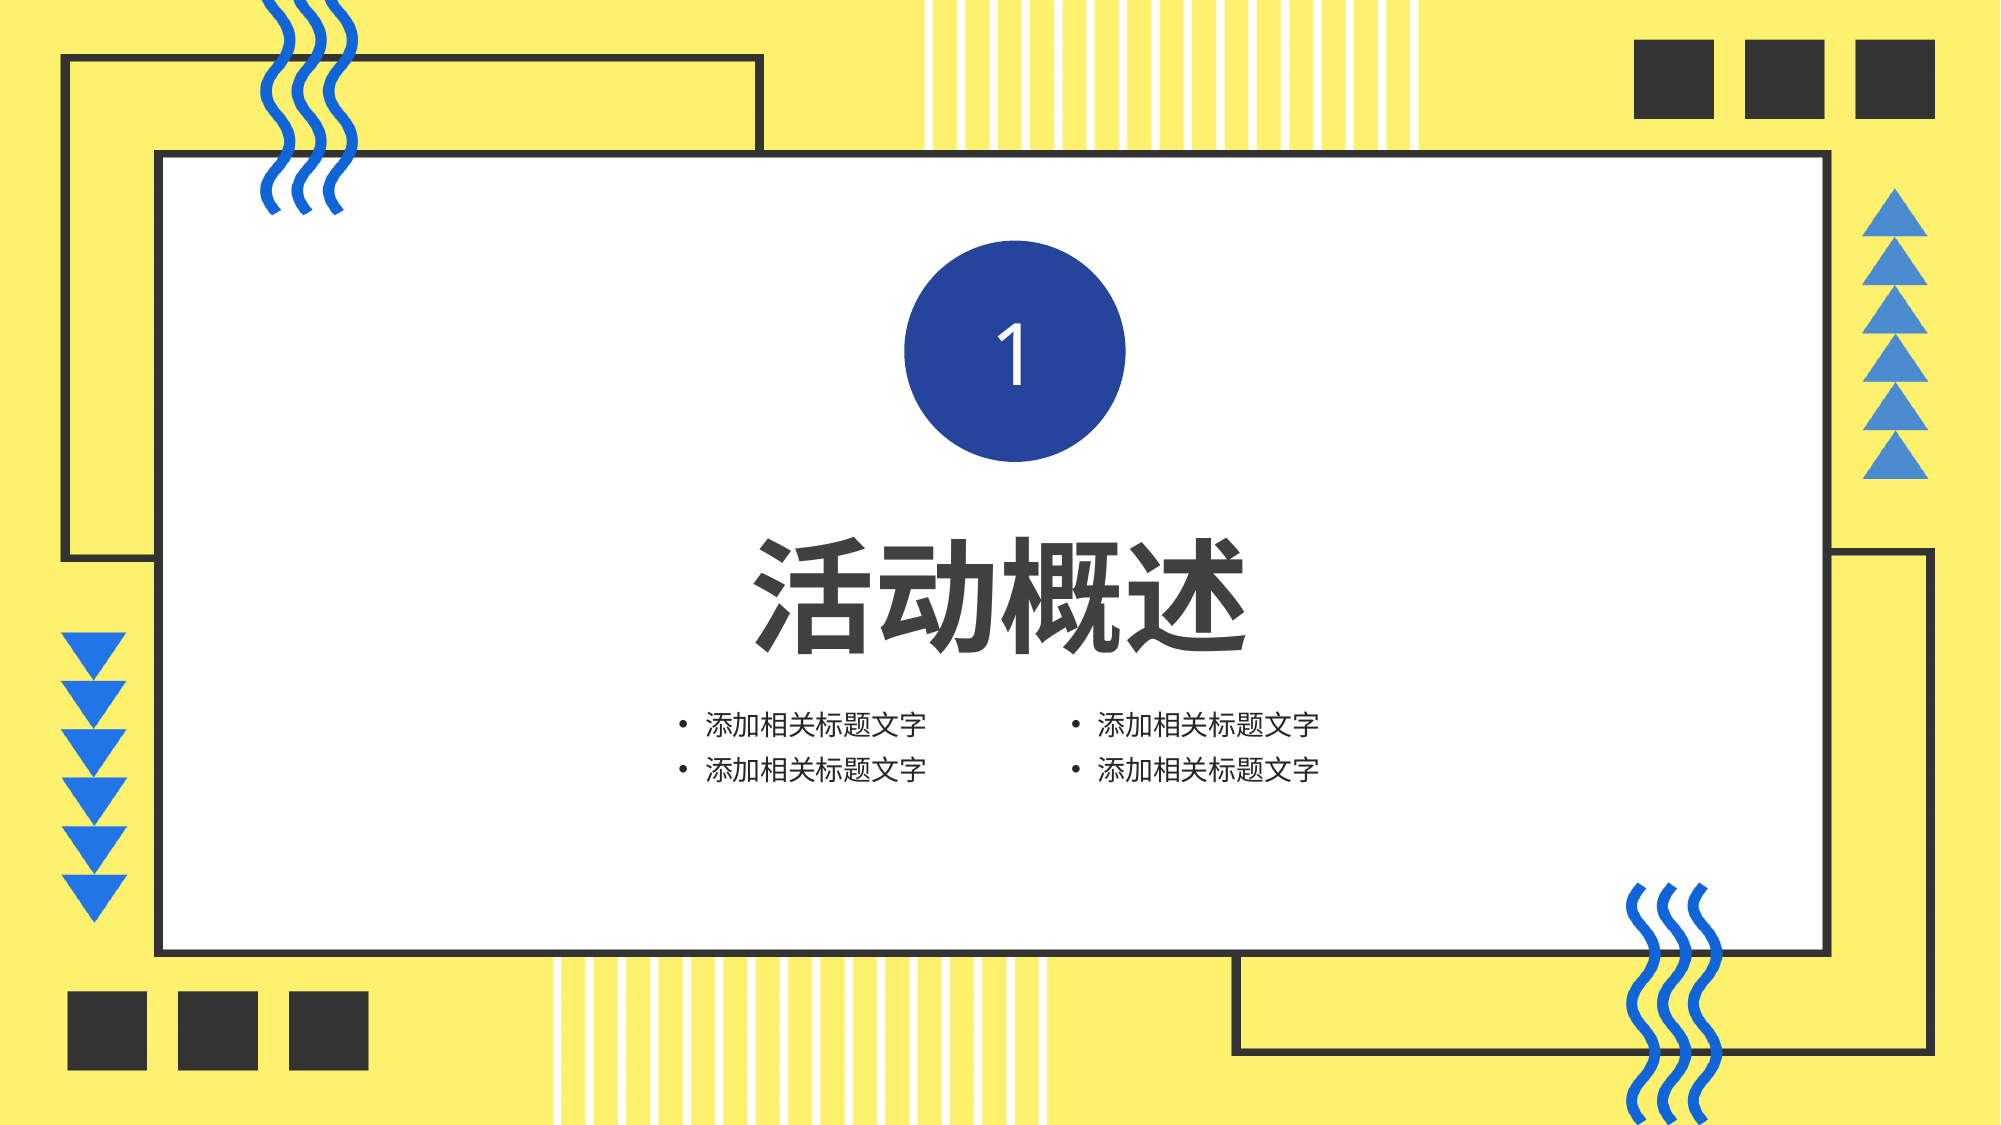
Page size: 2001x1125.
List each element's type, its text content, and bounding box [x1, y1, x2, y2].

text_box 添加相关标题文字 [678, 752, 928, 787]
text_box 1 [903, 239, 1127, 463]
picture [0, 0, 2001, 1125]
text_box 添加相关标题文字 [1070, 752, 1320, 787]
text_box 添加相关标题文字 [1070, 707, 1320, 741]
text_box 添加相关标题文字 [678, 707, 928, 741]
